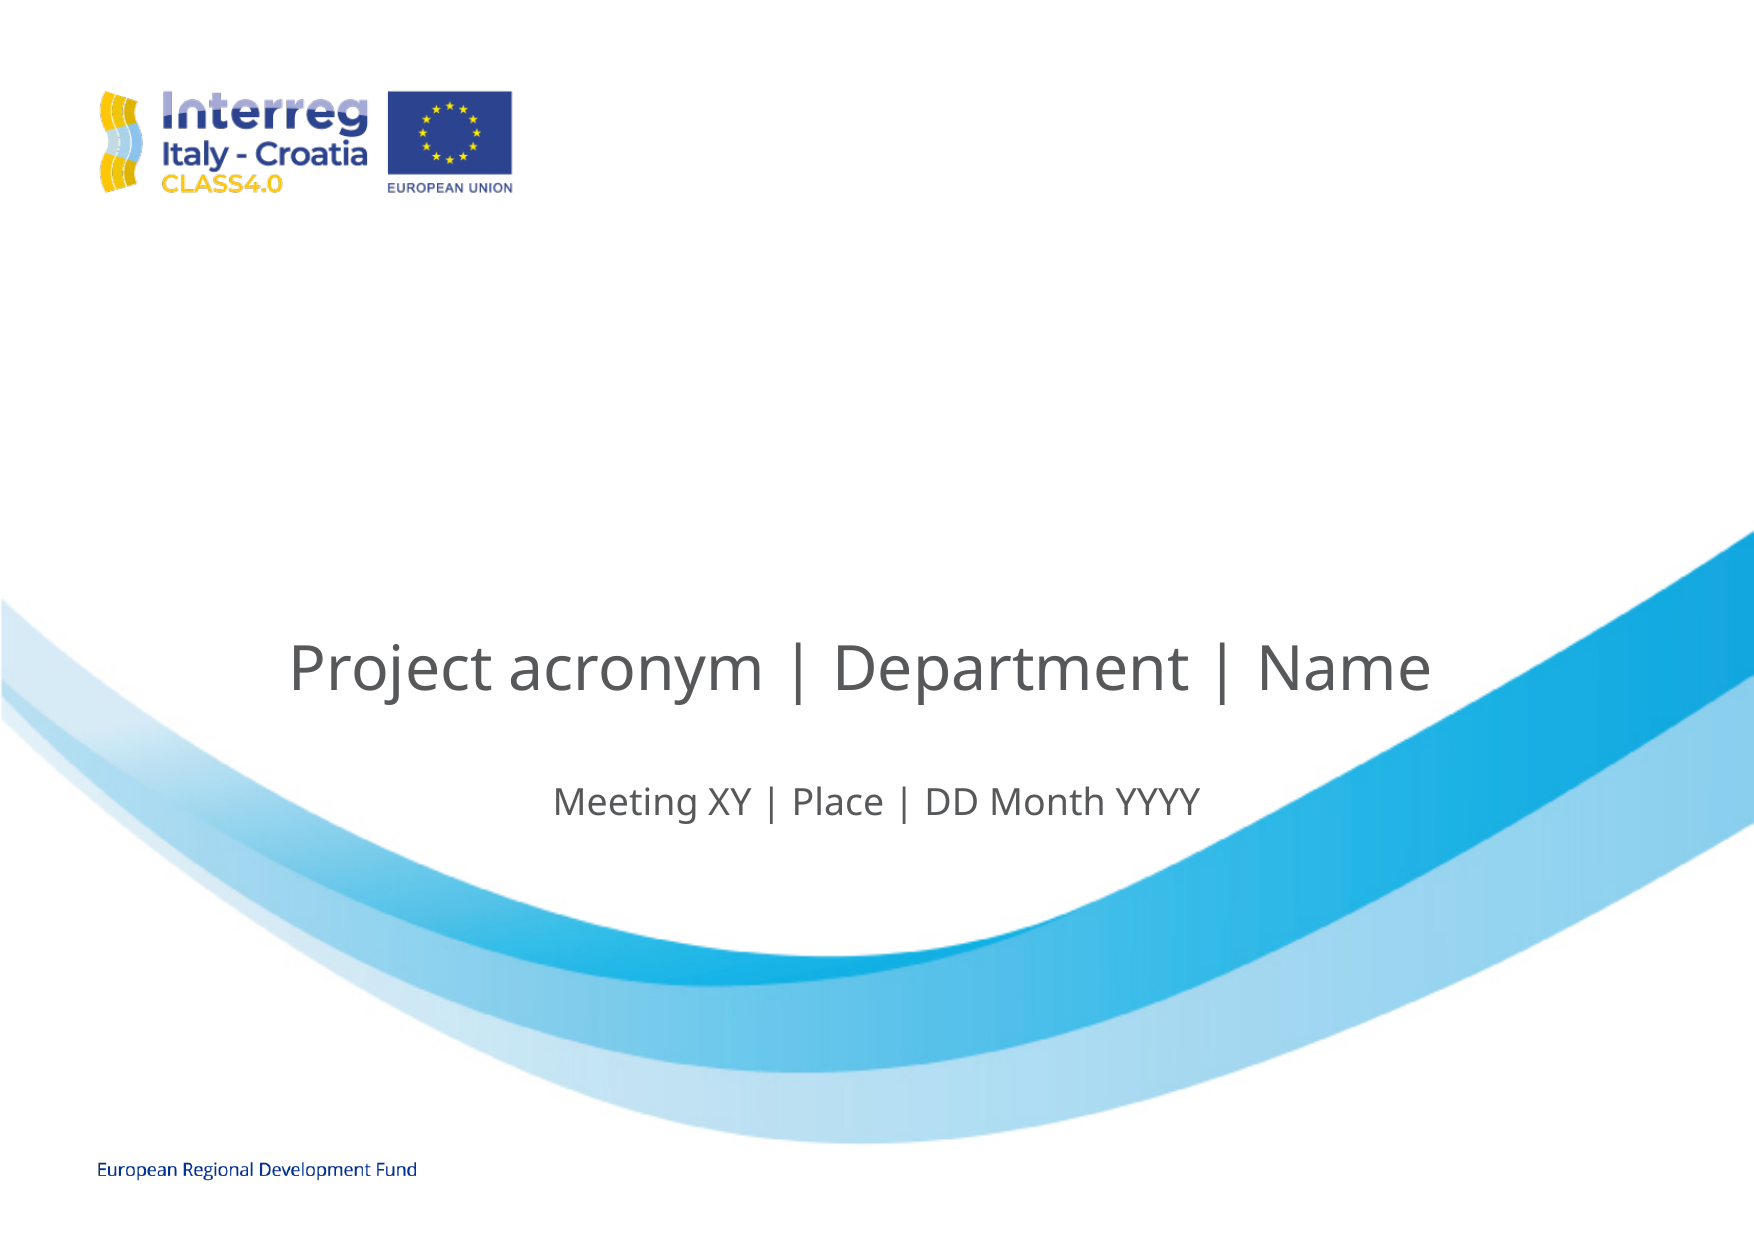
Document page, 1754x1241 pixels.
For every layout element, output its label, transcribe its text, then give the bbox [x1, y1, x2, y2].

subtitle Project acronym | Department | Name [211, 626, 1512, 713]
picture [84, 71, 529, 220]
text_box Meeting XY | Place | DD Month YYYY [404, 769, 1350, 832]
picture [0, 512, 1754, 1240]
